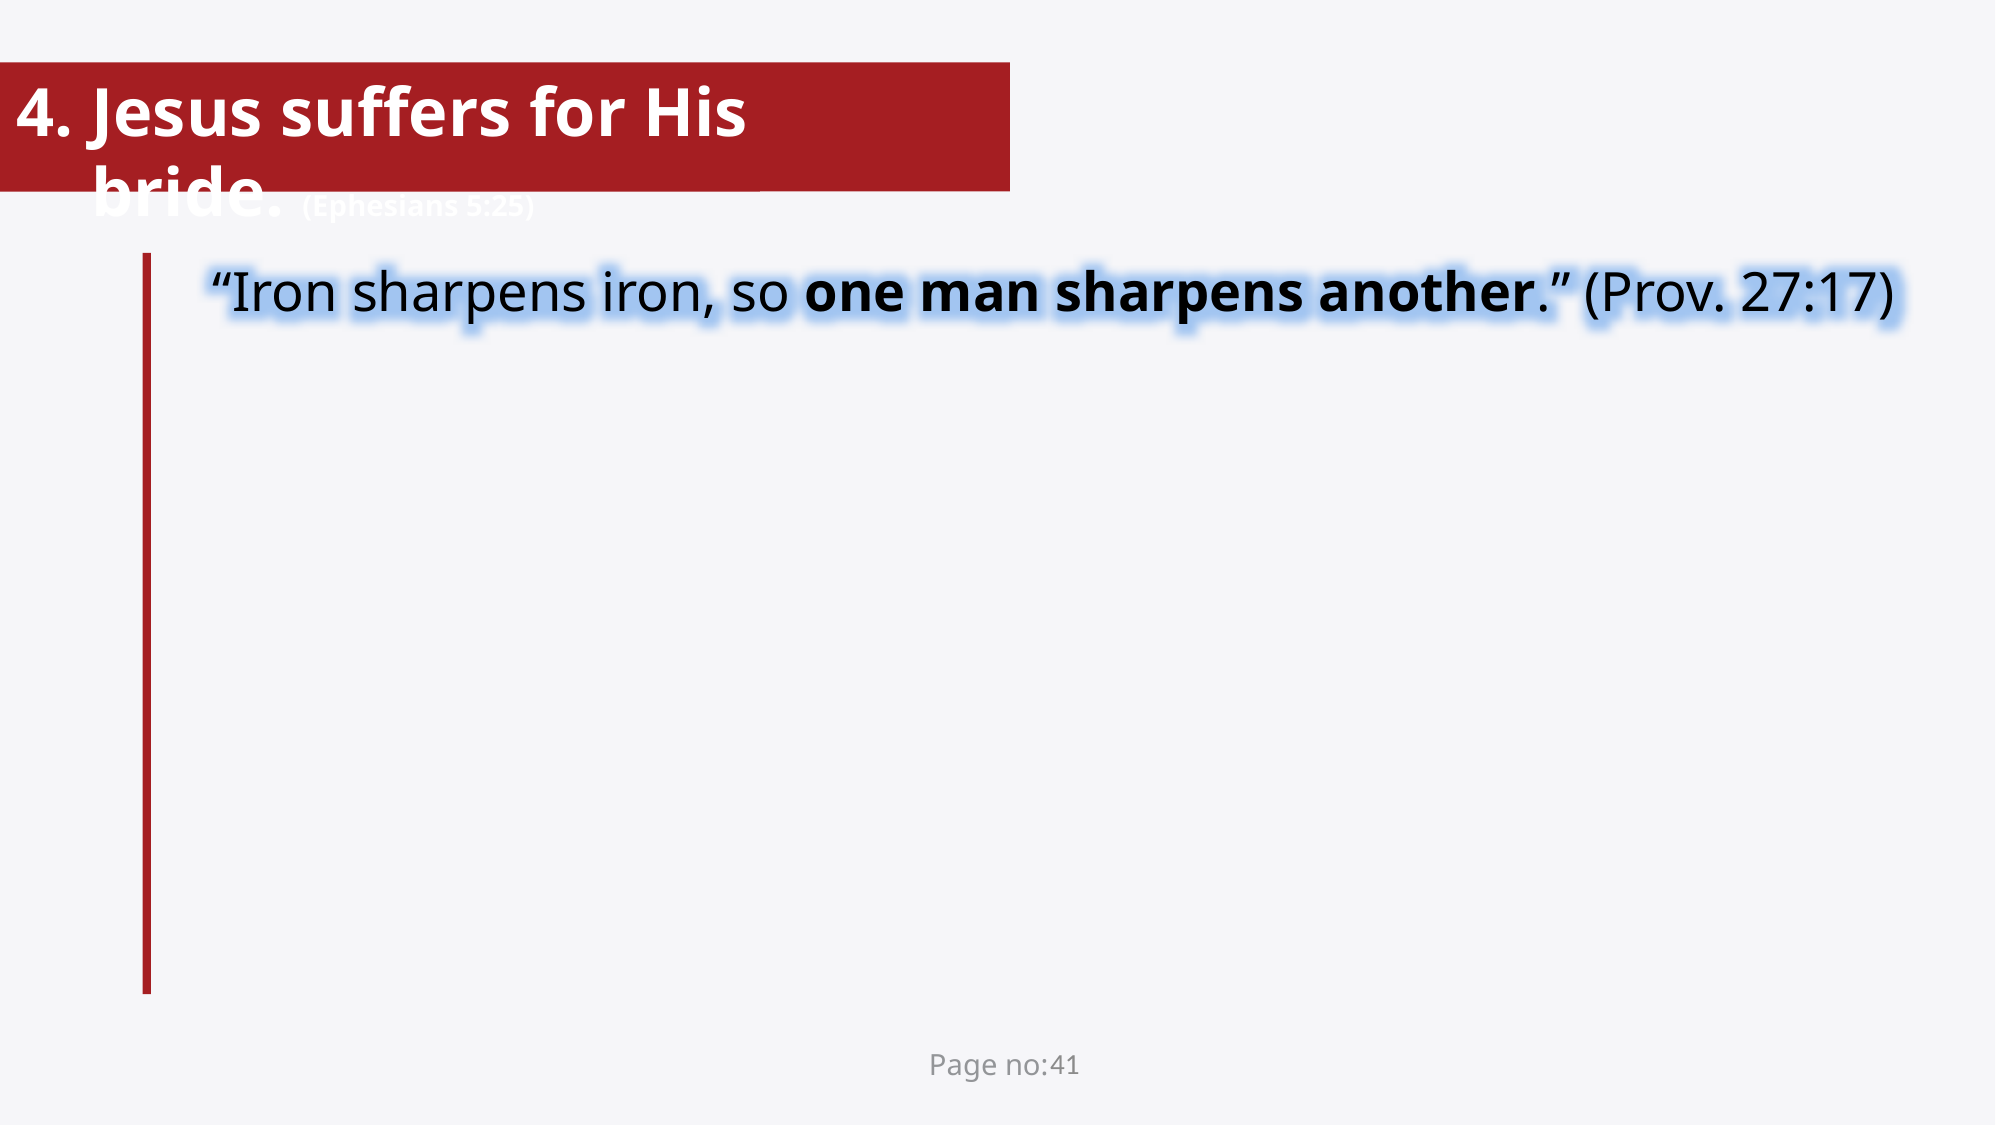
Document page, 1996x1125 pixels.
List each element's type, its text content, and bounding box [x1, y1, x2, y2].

text_box “Iron sharpens iron, so one man sharpens another.” (Prov. 27:17) [198, 249, 1911, 330]
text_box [1, 62, 1011, 194]
